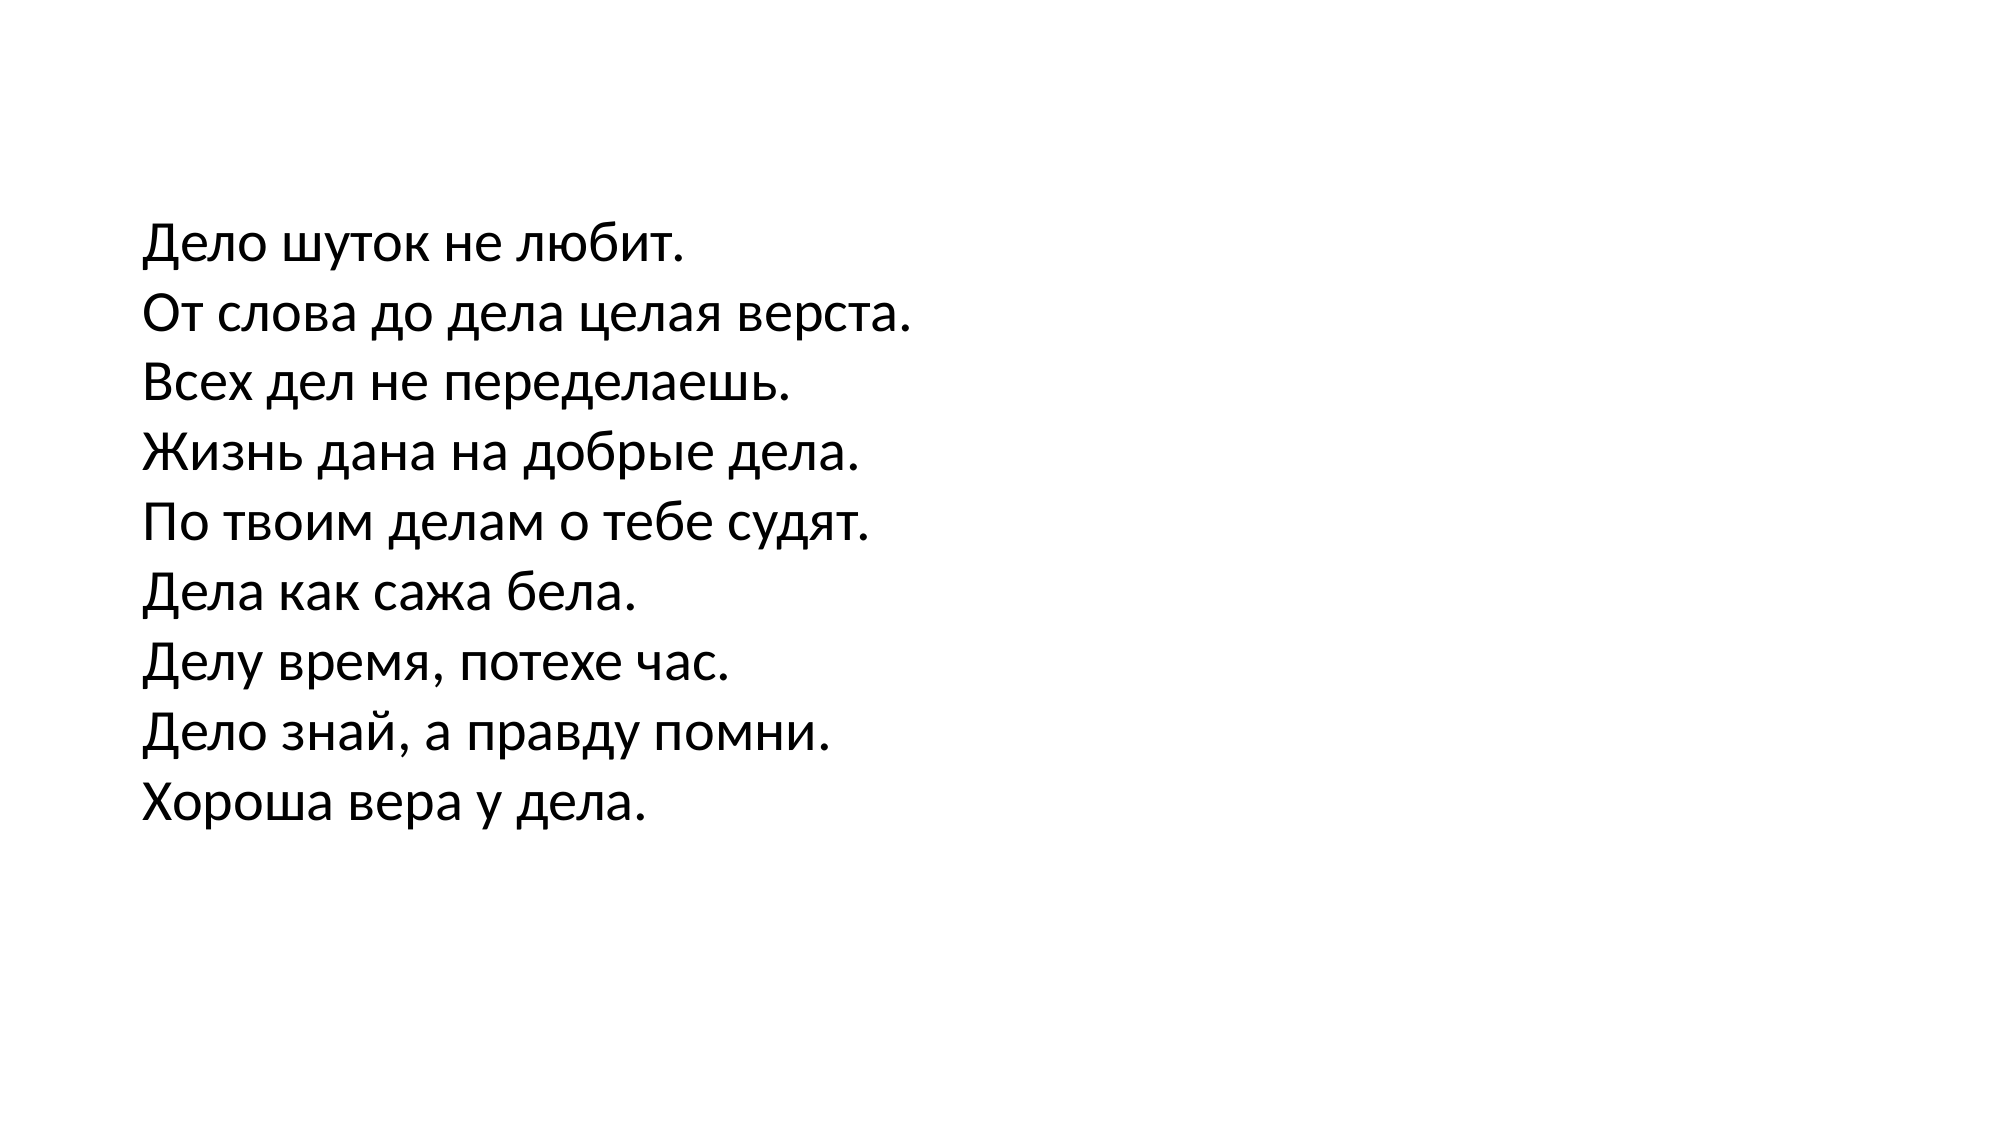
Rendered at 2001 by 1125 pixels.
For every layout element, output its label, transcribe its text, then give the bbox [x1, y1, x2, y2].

text_box Дело шуток не любит. От слова до дела целая верста. Всех дел не переделаешь. Жизнь дана на добрые дела. По твоим делам о тебе судят. Дела как сажа бела. Делу время, потехе час. Дело знай, а правду помни. Хороша вера у дела. [128, 195, 1350, 910]
